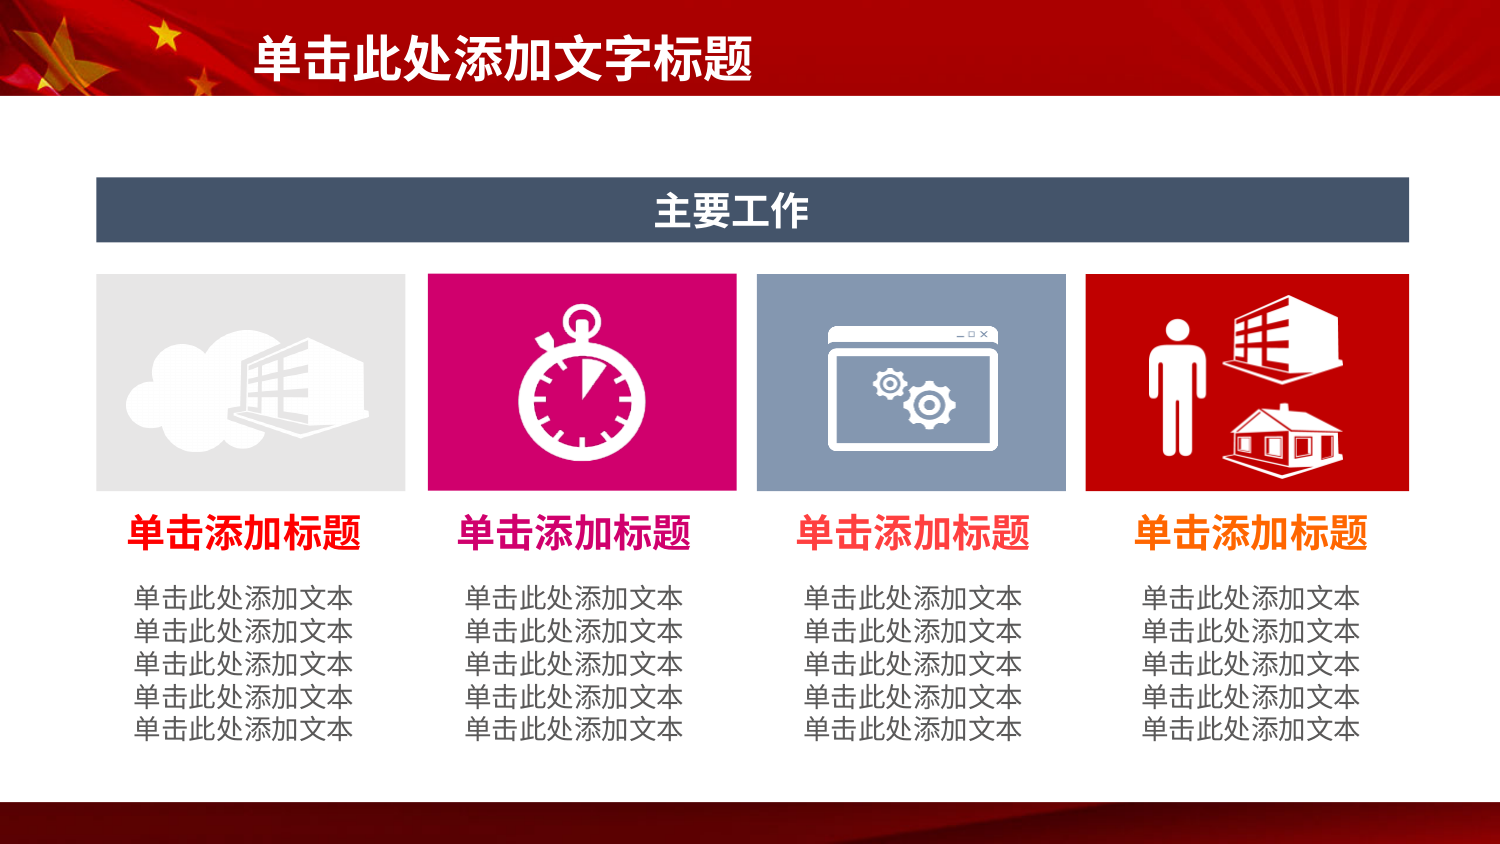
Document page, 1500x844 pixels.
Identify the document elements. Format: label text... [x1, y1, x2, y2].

text_box 单击添加标题 单击此处添加文本 单击此处添加文本 单击此处添加文本 单击此处添加文本 单击此处添加文本 [1088, 501, 1428, 753]
picture [0, 803, 1500, 844]
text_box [96, 274, 406, 492]
text_box 单击添加标题 单击此处添加文本 单击此处添加文本 单击此处添加文本 单击此处添加文本 单击此处添加文本 [757, 501, 1084, 753]
text_box 单击此处添加文字标题 [238, 20, 768, 95]
text_box 单击添加标题 单击此处添加文本 单击此处添加文本 单击此处添加文本 单击此处添加文本 单击此处添加文本 [96, 501, 406, 753]
picture [0, 0, 1500, 95]
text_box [756, 274, 1066, 492]
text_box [96, 177, 1410, 243]
text_box 单击添加标题 单击此处添加文本 单击此处添加文本 单击此处添加文本 单击此处添加文本 单击此处添加文本 [435, 501, 728, 753]
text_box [427, 273, 737, 491]
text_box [1085, 274, 1410, 492]
